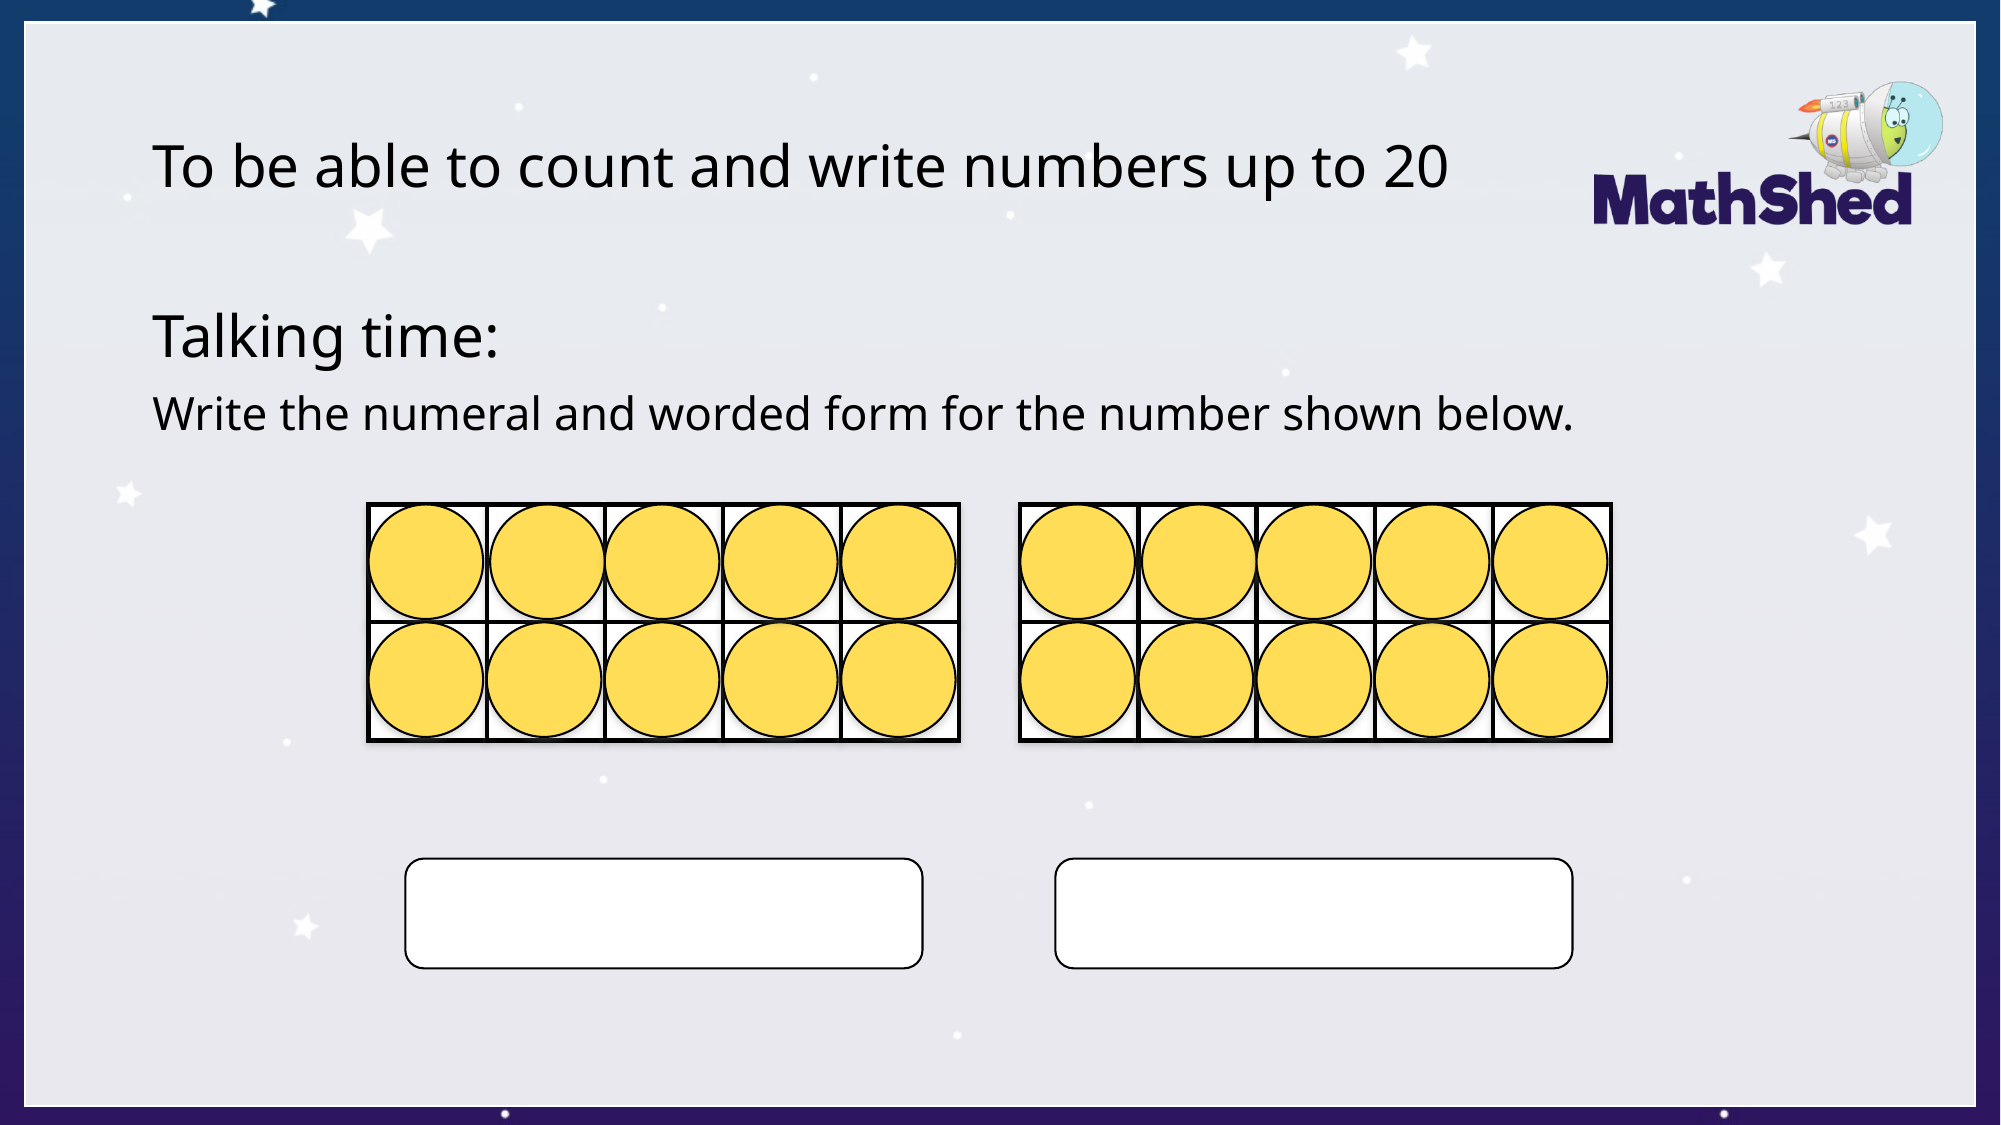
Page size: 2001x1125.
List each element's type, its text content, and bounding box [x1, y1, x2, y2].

text_box [841, 622, 878, 659]
text_box [486, 581, 518, 622]
text_box 20 [404, 857, 924, 970]
text_box [723, 624, 838, 737]
text_box [1142, 504, 1255, 620]
text_box [1493, 707, 1530, 741]
text_box [1217, 622, 1256, 654]
text_box [1020, 588, 1048, 622]
text_box [723, 504, 838, 620]
text_box [486, 504, 538, 549]
text_box [446, 713, 483, 741]
text_box [682, 622, 723, 654]
text_box [576, 598, 601, 622]
text_box [841, 622, 956, 737]
text_box [1579, 568, 1611, 622]
text_box [841, 504, 889, 541]
text_box [1228, 602, 1252, 622]
text_box [1374, 585, 1404, 622]
text_box [604, 504, 720, 620]
text_box [1333, 622, 1374, 656]
title To be able to count and write numbers up to 20 [137, 59, 1578, 278]
text_box [1138, 622, 1253, 737]
text_box [446, 622, 486, 654]
text_box [1138, 579, 1171, 622]
text_box [723, 504, 771, 541]
text_box [1374, 624, 1490, 737]
text_box [604, 622, 642, 661]
text_box [1020, 622, 1057, 659]
text_box [907, 504, 960, 622]
text_box [1215, 712, 1252, 741]
text_box [841, 504, 956, 620]
text_box [1020, 504, 1135, 620]
text_box [1493, 622, 1608, 737]
text_box [1256, 622, 1371, 737]
text_box [454, 595, 483, 622]
text_box [368, 588, 397, 622]
text_box [604, 589, 633, 622]
text_box [841, 588, 869, 622]
text_box [1461, 596, 1489, 622]
text_box [1097, 712, 1134, 741]
text_box [368, 706, 406, 741]
text_box [1493, 504, 1541, 540]
text_box [723, 622, 760, 659]
text_box [490, 504, 603, 620]
picture [0, 0, 2001, 1125]
text_box [1493, 622, 1530, 658]
text_box [1441, 504, 1493, 534]
text_box [565, 622, 604, 654]
text_box [1559, 504, 1611, 561]
text_box [368, 504, 417, 542]
text_box [486, 622, 602, 737]
text_box [1570, 686, 1611, 741]
text_box [789, 504, 841, 536]
text_box [1256, 504, 1304, 538]
text_box [1086, 504, 1138, 536]
text_box [1138, 706, 1175, 741]
text_box [1333, 709, 1371, 741]
text_box [671, 504, 723, 536]
text_box [1138, 504, 1191, 551]
text_box [691, 594, 719, 622]
text_box [1374, 703, 1413, 741]
text_box [1453, 714, 1489, 741]
text_box [1020, 504, 1068, 541]
text_box [800, 622, 837, 654]
text_box [1256, 706, 1293, 741]
text_box [809, 594, 837, 622]
text_box [604, 704, 642, 741]
text_box [1374, 504, 1424, 544]
text_box [1106, 594, 1134, 622]
text_box [1342, 591, 1371, 622]
text_box [1138, 622, 1177, 659]
list Talking time: Write the numeral and worded form for the number shown below. [137, 299, 1863, 1014]
text_box [1493, 504, 1608, 620]
text_box [723, 706, 760, 741]
text_box [564, 712, 601, 741]
text_box [723, 588, 751, 622]
text_box [1453, 622, 1489, 652]
text_box [1374, 504, 1490, 620]
text_box [486, 622, 525, 660]
text_box [1256, 622, 1293, 659]
text_box [841, 706, 878, 741]
text_box [604, 622, 720, 737]
text_box [1256, 591, 1284, 622]
text_box twenty [1054, 857, 1574, 970]
text_box [1322, 504, 1374, 538]
text_box [918, 622, 960, 741]
text_box [434, 504, 486, 536]
text_box [368, 622, 405, 660]
text_box [1097, 622, 1138, 654]
text_box [1020, 622, 1135, 737]
text_box [368, 622, 483, 737]
text_box [368, 504, 484, 620]
text_box [682, 712, 719, 741]
text_box [604, 504, 653, 541]
text_box [1374, 622, 1412, 662]
text_box [800, 712, 837, 741]
text_box [1020, 706, 1057, 741]
text_box [1570, 622, 1611, 679]
text_box [1256, 504, 1371, 620]
text_box [1493, 589, 1521, 622]
text_box [556, 504, 604, 531]
text_box [486, 704, 524, 741]
text_box [1208, 504, 1256, 528]
